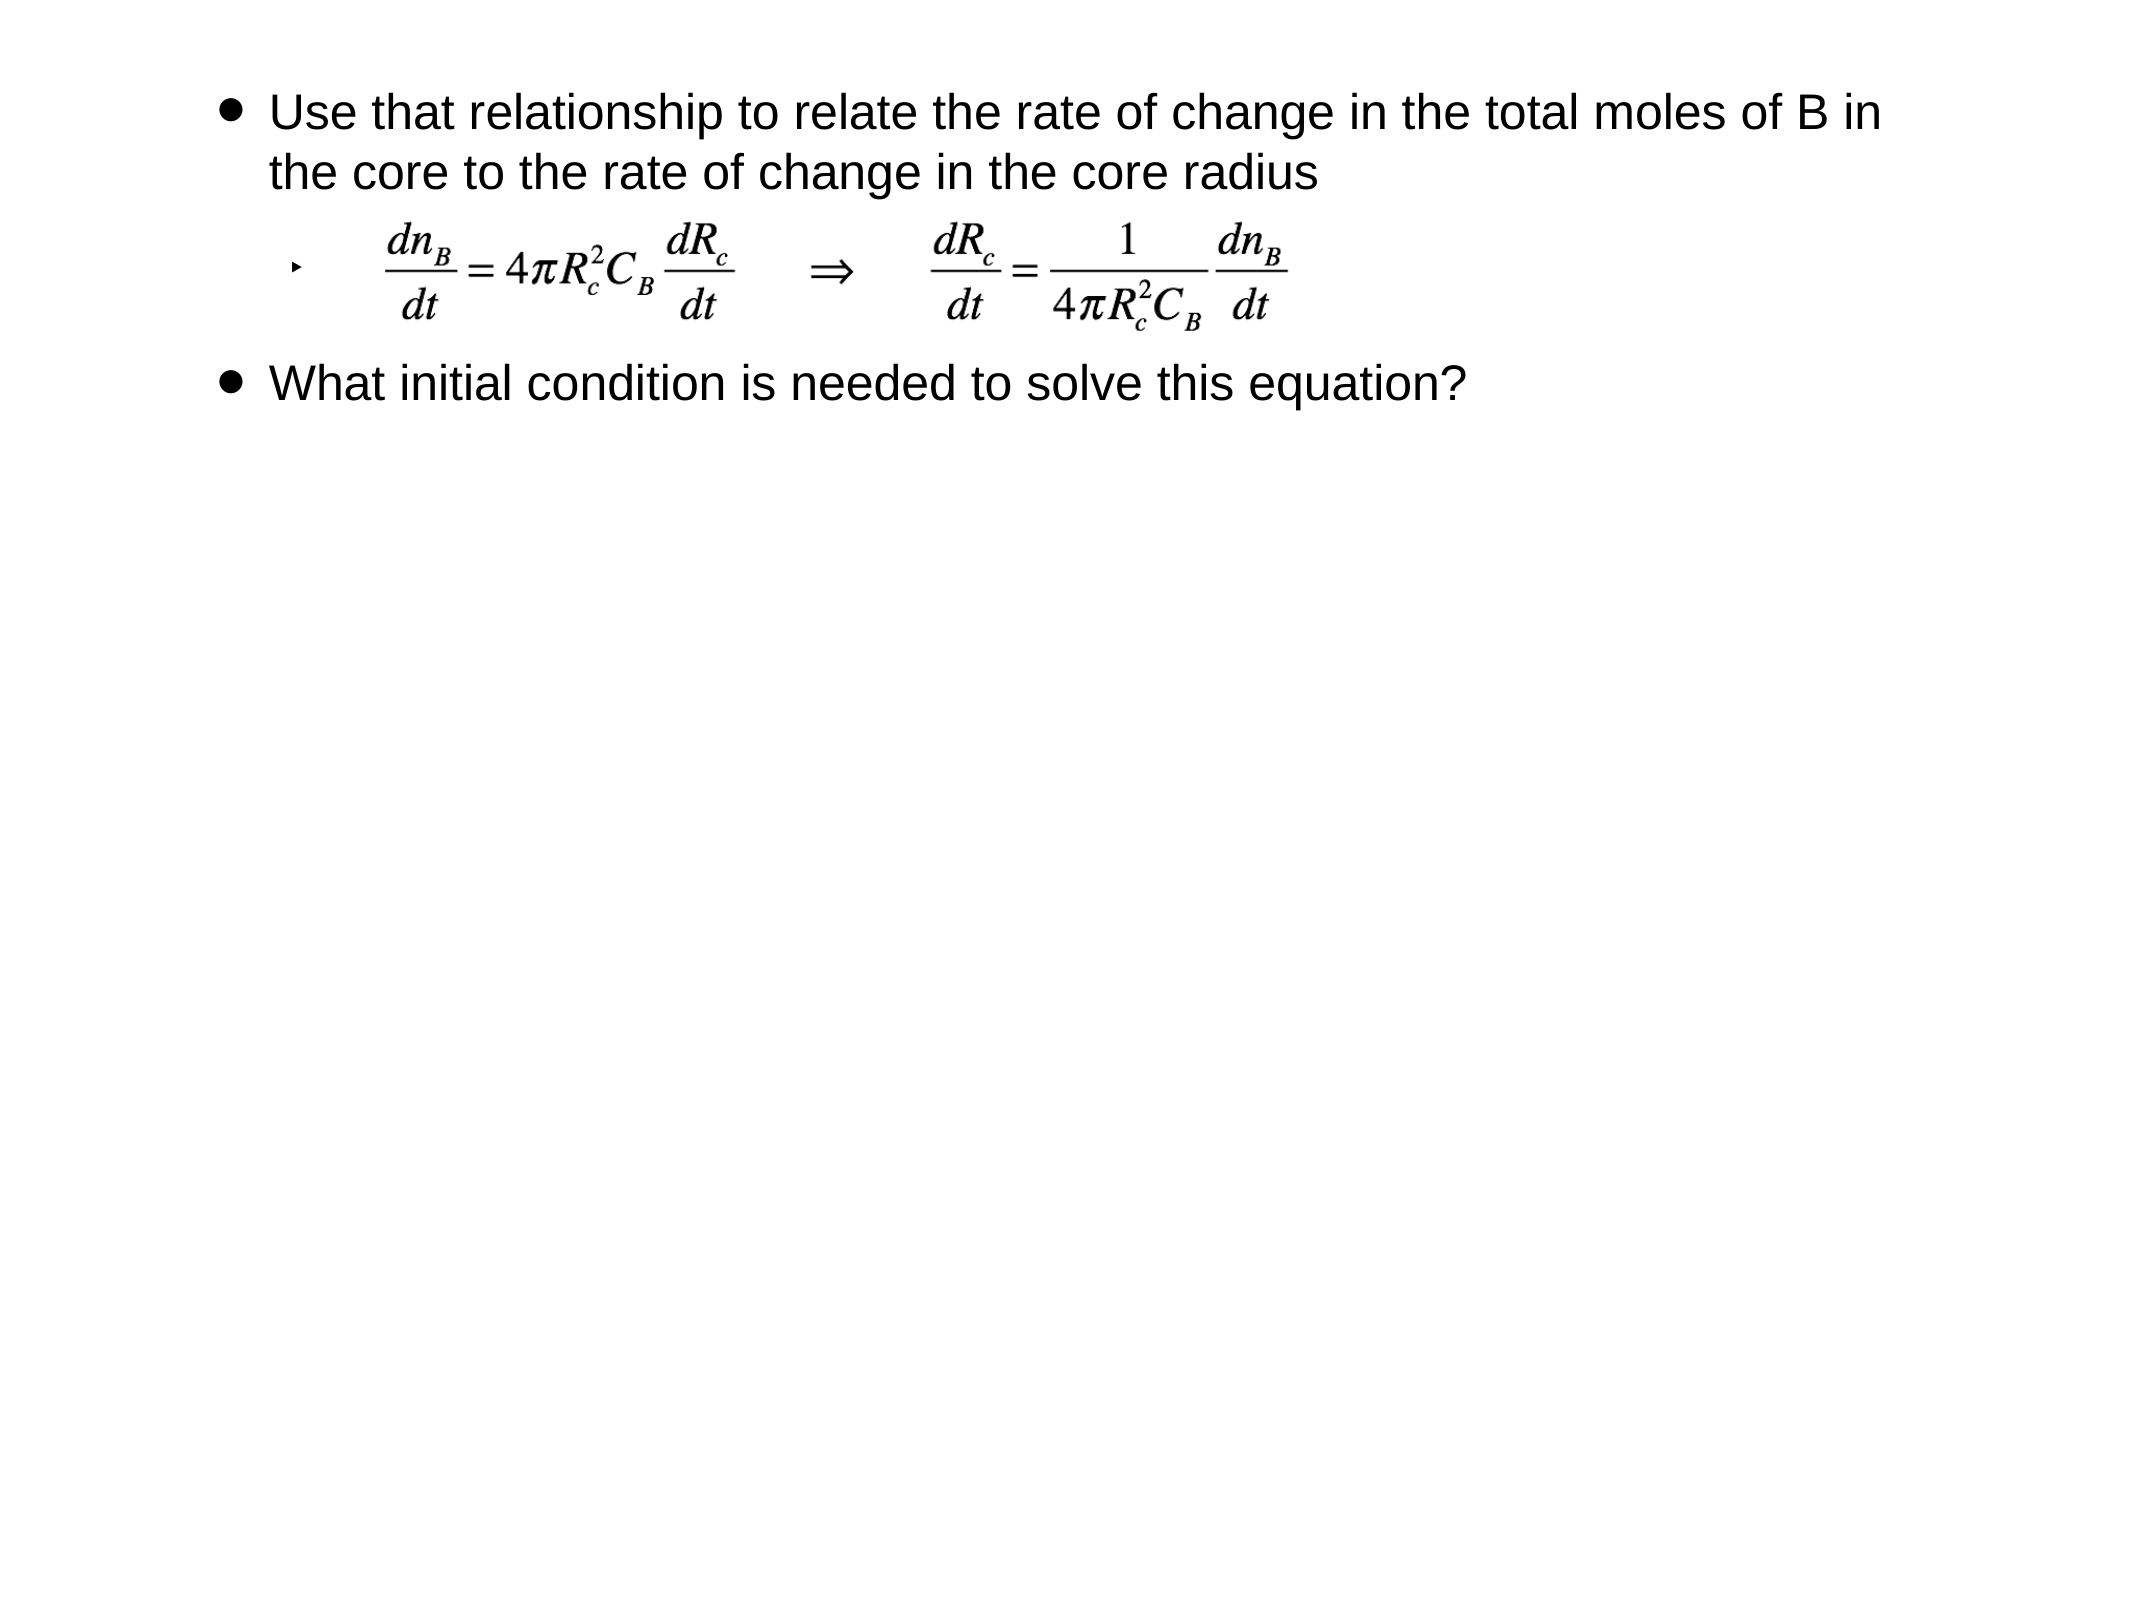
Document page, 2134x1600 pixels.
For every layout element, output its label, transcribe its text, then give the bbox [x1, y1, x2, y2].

picture [381, 214, 1294, 336]
list Use that relationship to relate the rate of change in the total moles of B in the core to the rate of change in the core radius What initial condition is needed to solve this equation? [208, 70, 1925, 1478]
